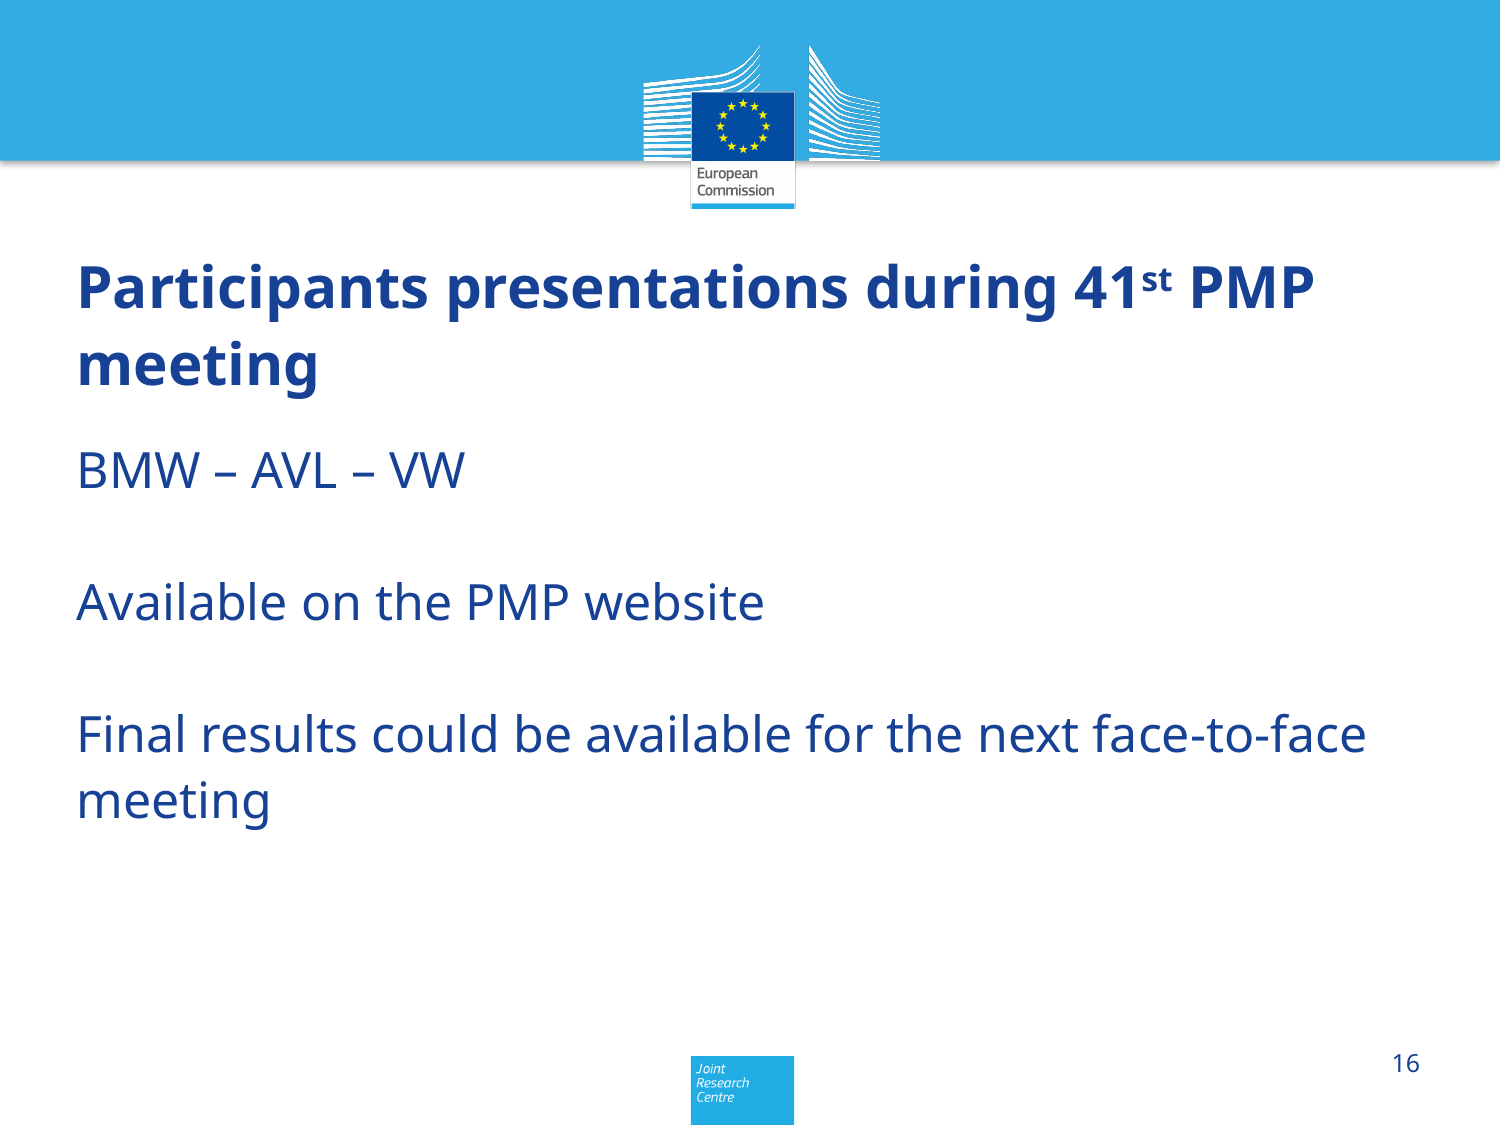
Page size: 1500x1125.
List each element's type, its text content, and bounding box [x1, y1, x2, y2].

list BMW – AVL – VW Available on the PMP website Final results could be available for the next face-to-face meeting [76, 432, 1424, 1035]
title Participants presentations during 41st PMP meeting [76, 243, 1424, 350]
